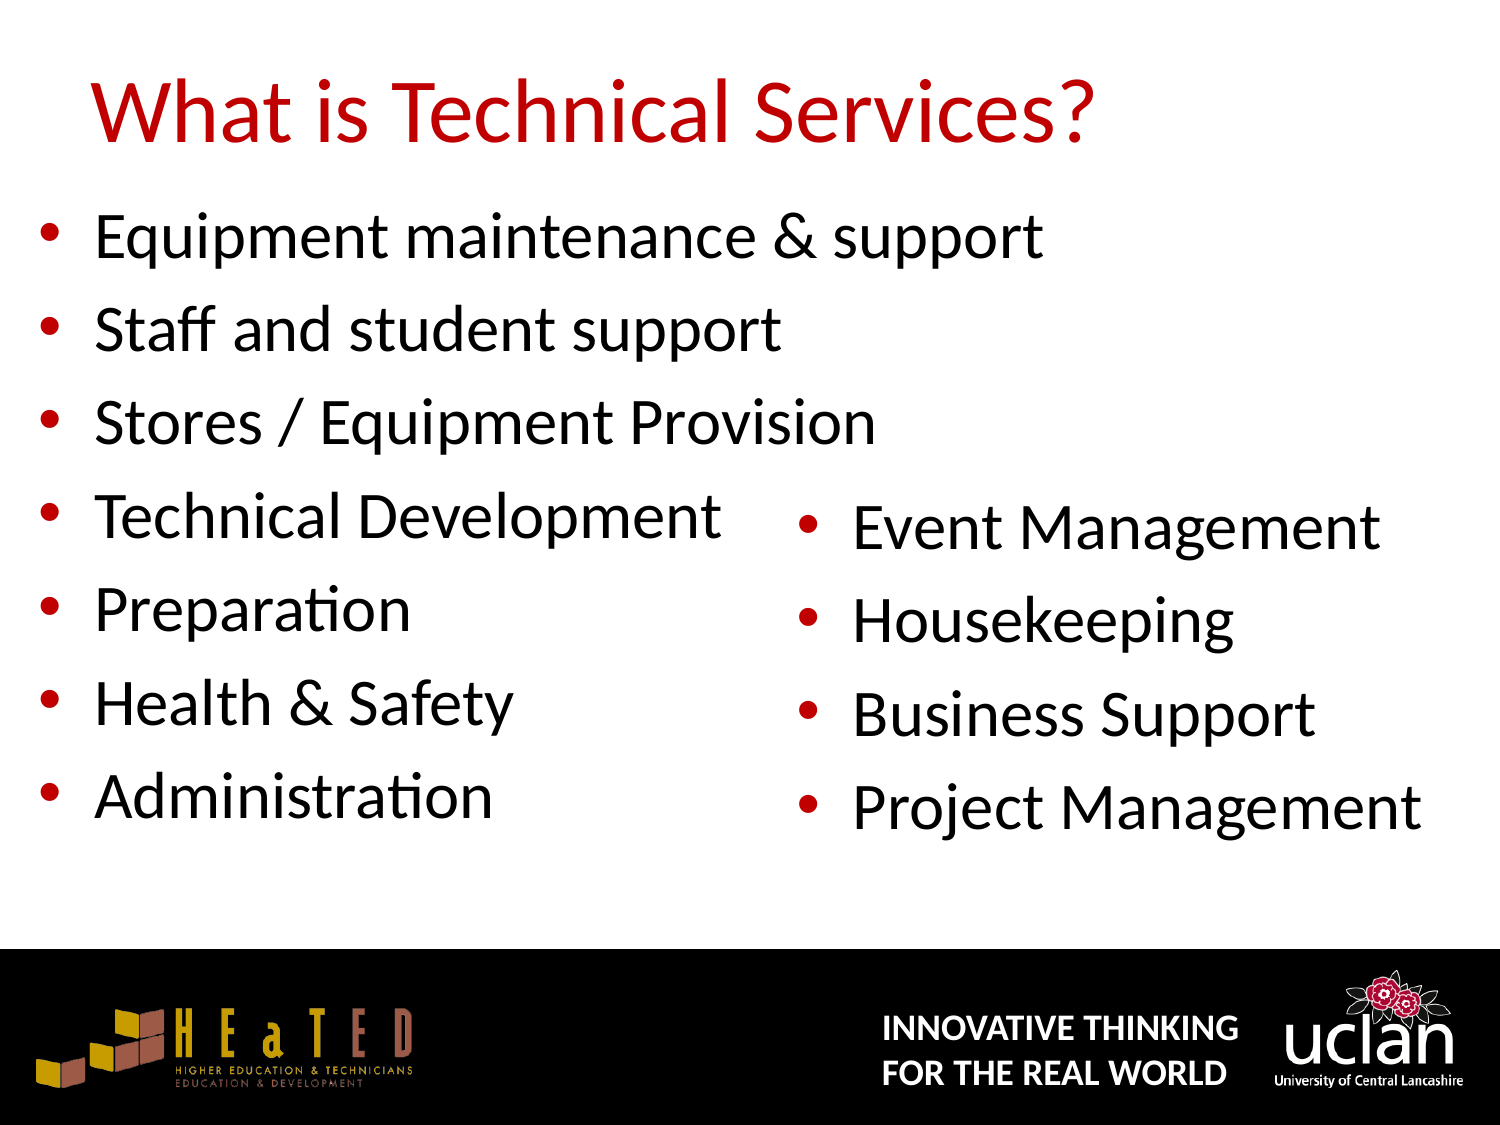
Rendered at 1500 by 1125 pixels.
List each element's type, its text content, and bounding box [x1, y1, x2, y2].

picture [1275, 969, 1463, 1088]
text_box Equipment maintenance & support Staff and student support Stores / Equipment Provision Technical Development Preparation Health & Safety Administration [23, 184, 1454, 935]
title What is Technical Services? [75, 11, 1425, 184]
picture [36, 1008, 412, 1088]
text_box Event Management Housekeeping Business Support Project Management [781, 475, 1475, 944]
